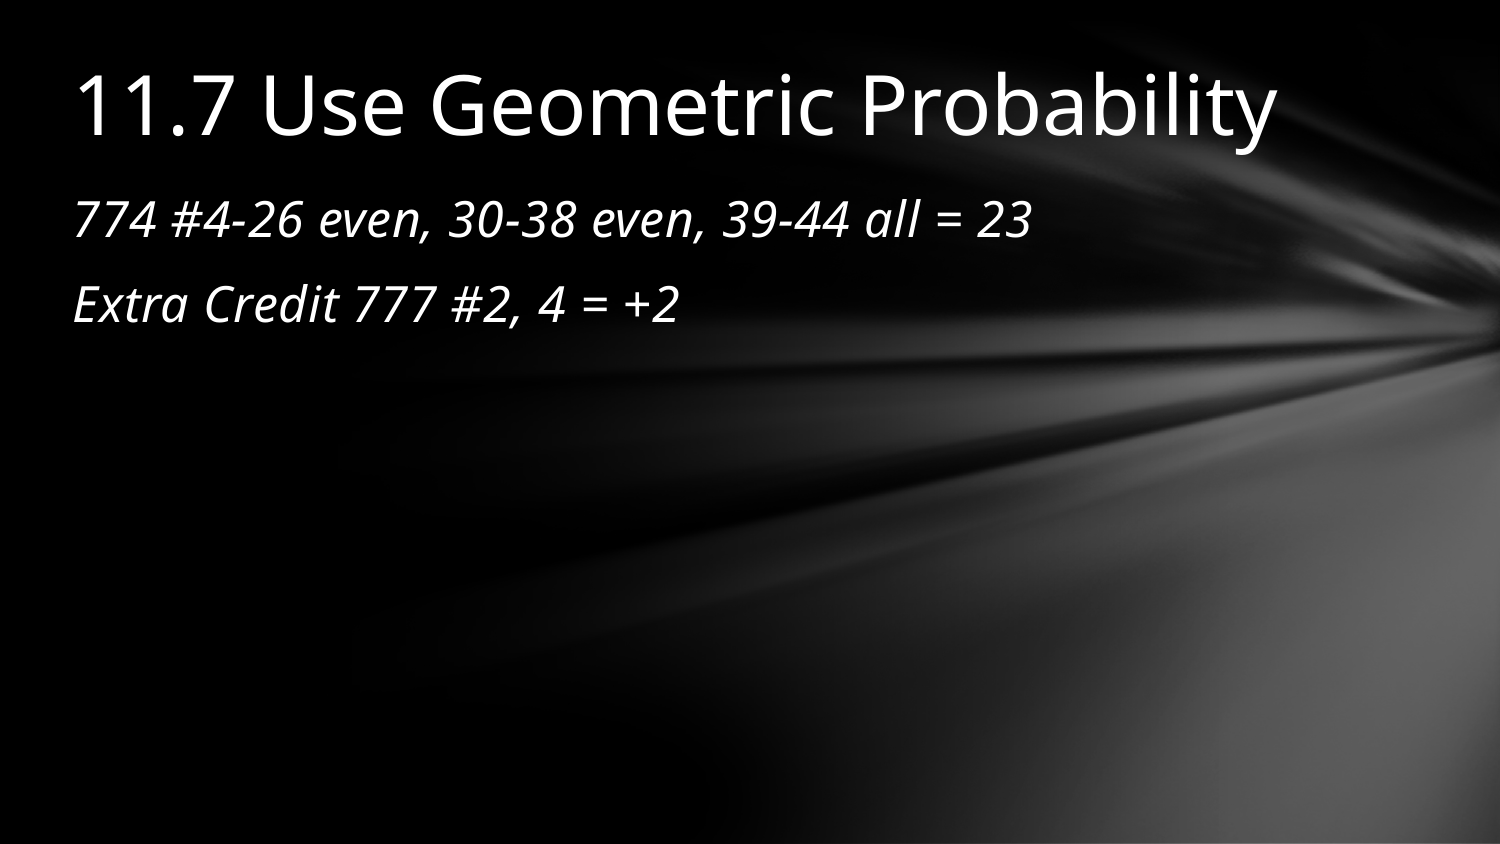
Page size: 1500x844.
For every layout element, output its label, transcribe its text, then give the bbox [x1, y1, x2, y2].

list 774 #4-26 even, 30-38 even, 39-44 all = 23 Extra Credit 777 #2, 4 = +2 [57, 180, 1450, 762]
title 11.7 Use Geometric Probability [57, 28, 1450, 160]
